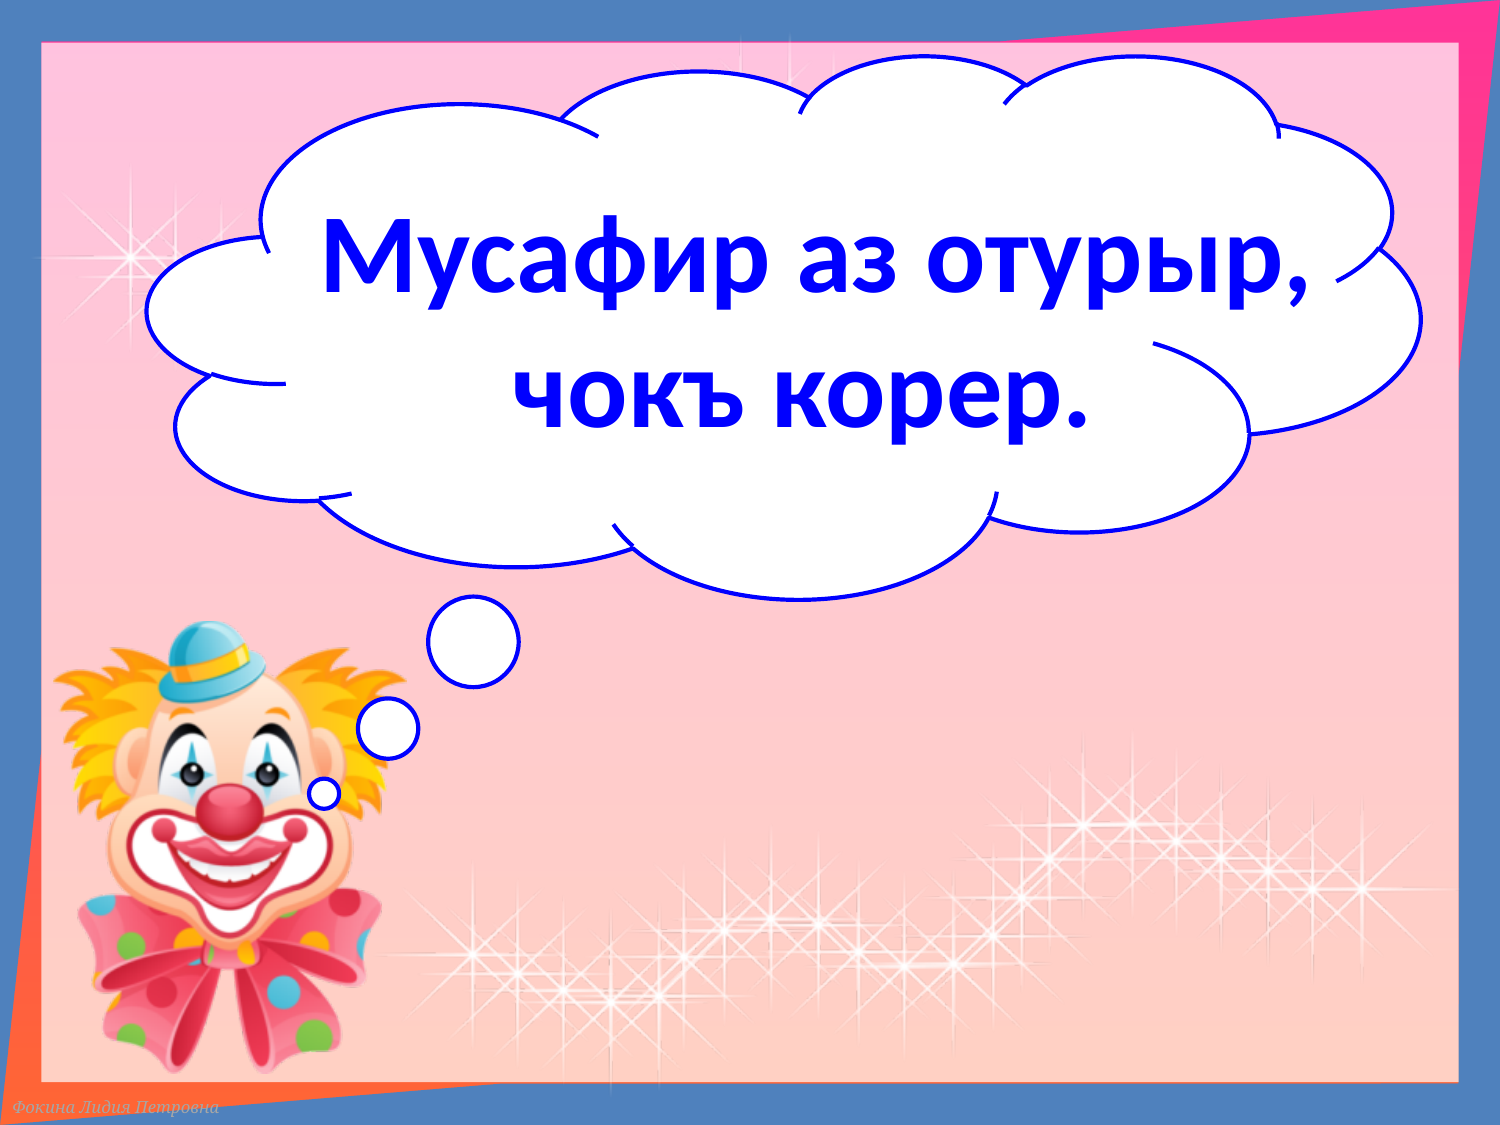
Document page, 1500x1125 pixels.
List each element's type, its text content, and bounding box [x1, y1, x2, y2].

picture [373, 728, 1459, 1097]
picture [31, 31, 1116, 400]
text_box Мусафир аз отурыр, чокъ корер. [242, 172, 1365, 458]
picture [53, 621, 407, 1074]
text_box [426, 594, 521, 690]
text_box [355, 696, 421, 761]
text_box [144, 236, 1247, 602]
text_box [306, 776, 342, 811]
text_box [275, 54, 1423, 403]
